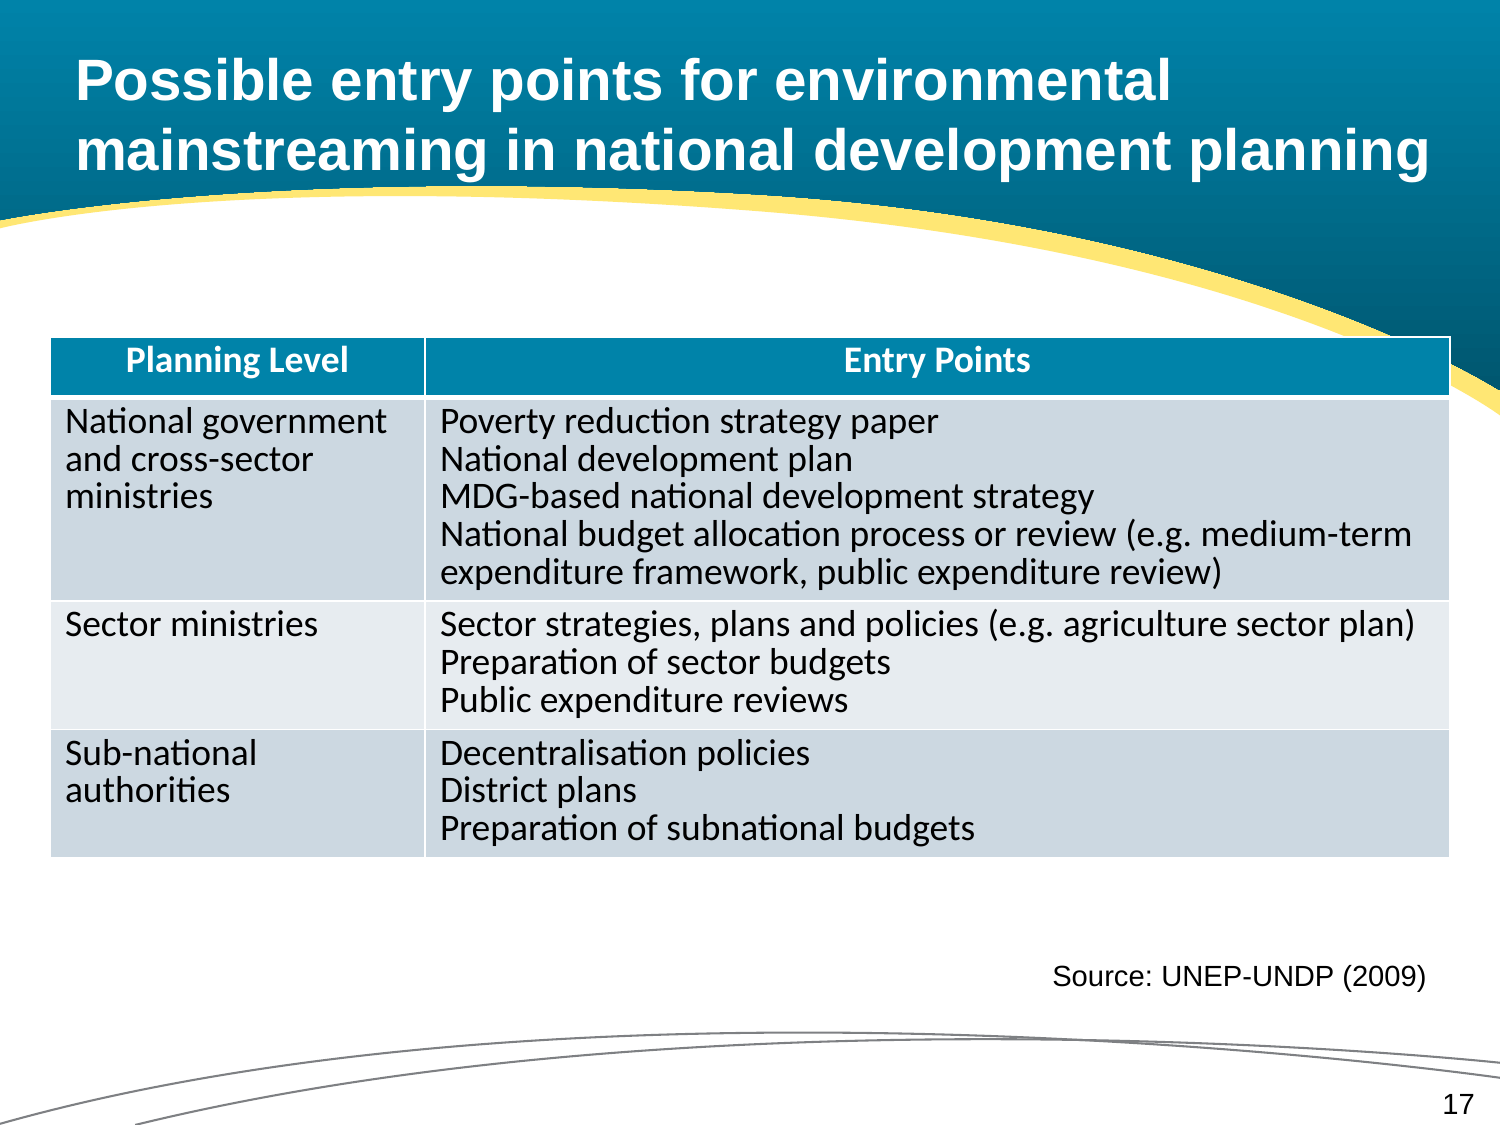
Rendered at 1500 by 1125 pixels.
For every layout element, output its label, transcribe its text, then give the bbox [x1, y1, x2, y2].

slide_number 17 [1124, 1084, 1476, 1113]
table_cell National government and cross-sector ministries [51, 400, 424, 600]
text_box Source: UNEP-UNDP (2009) [762, 949, 1450, 1000]
table_header Entry Points [426, 338, 1449, 395]
table_cell Decentralisation policies District plans Preparation of subnational budgets [426, 730, 1449, 857]
title Possible entry points for environmental mainstreaming in national development planning [74, 0, 1476, 226]
table_cell Sub-national authorities [51, 730, 424, 857]
table_cell Poverty reduction strategy paper National development plan MDG-based national development strategy National budget allocation process or review (e.g. medium-term expenditure framework, public expenditure review) [426, 400, 1449, 600]
table_header Planning Level [51, 338, 424, 395]
table_cell Sector ministries [51, 602, 424, 729]
table_cell Sector strategies, plans and policies (e.g. agriculture sector plan) Preparation of sector budgets Public expenditure reviews [426, 602, 1449, 729]
